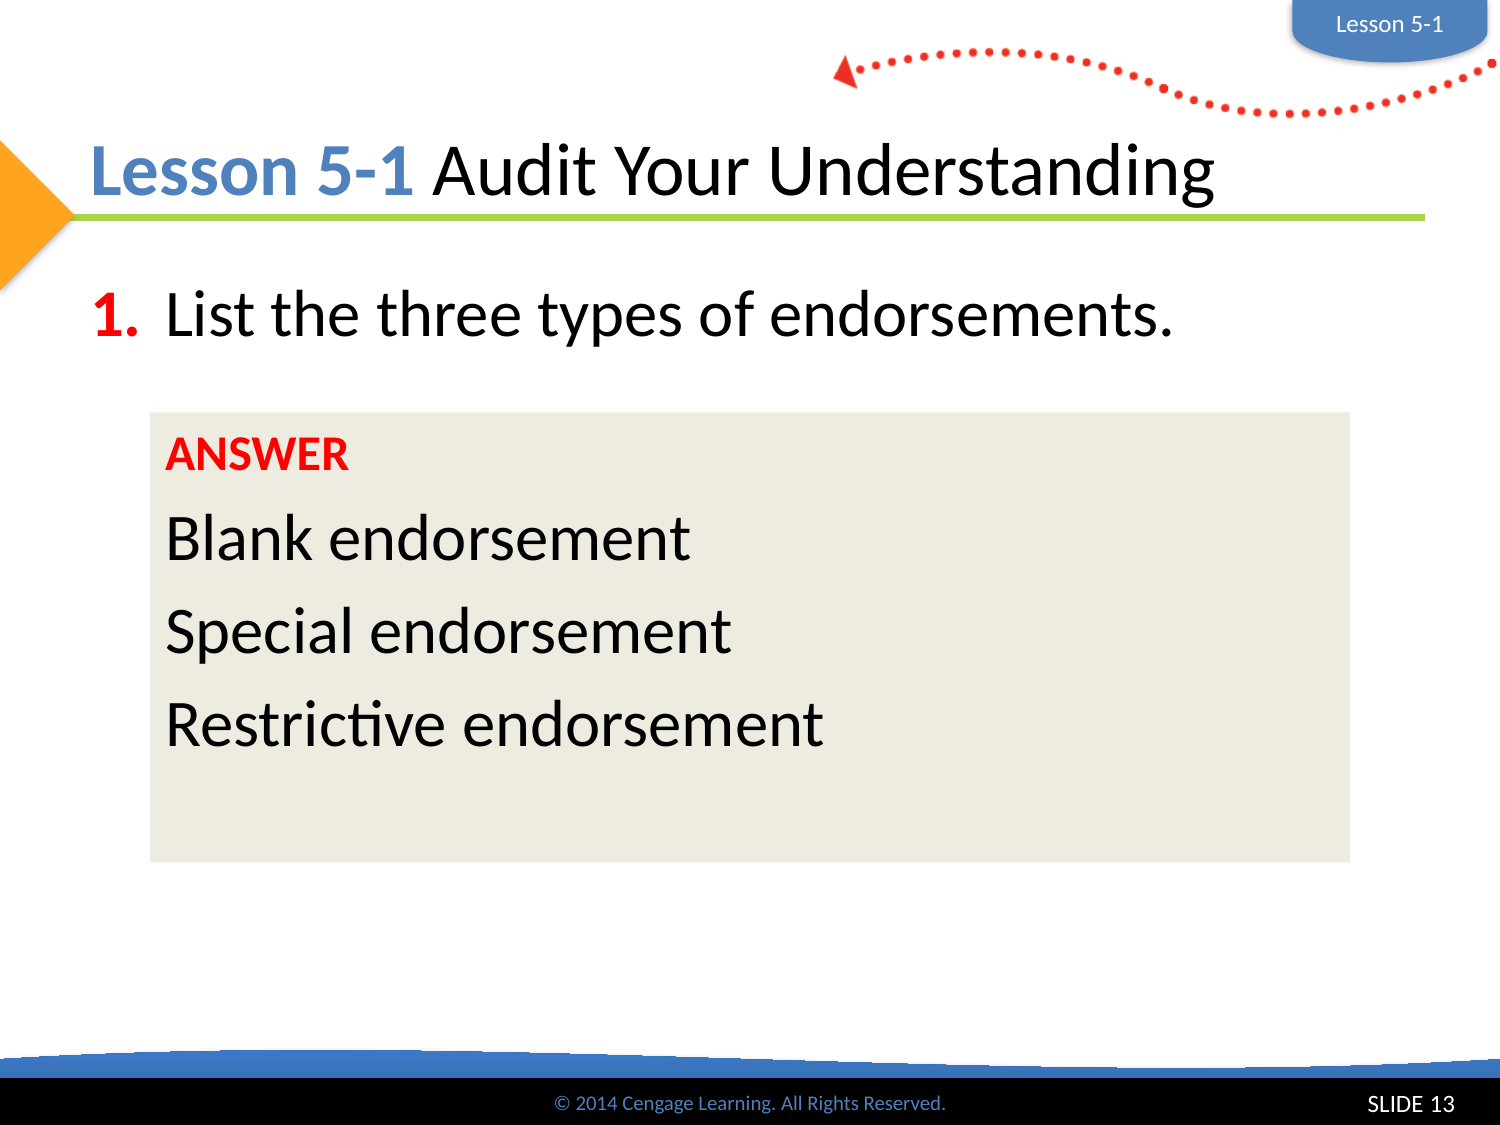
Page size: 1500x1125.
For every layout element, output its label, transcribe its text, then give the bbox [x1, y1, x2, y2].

text_box ANSWER Blank endorsement Special endorsement Restrictive endorsement [149, 412, 1350, 863]
text_box [0, 138, 78, 293]
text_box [1292, 0, 1488, 63]
list 1. List the three types of endorsements. [75, 262, 1425, 1005]
title Lesson 5-1 Audit Your Understanding [75, 29, 1350, 218]
slide_number SLIDE 13 [1170, 1080, 1470, 1125]
picture [827, 37, 1500, 126]
